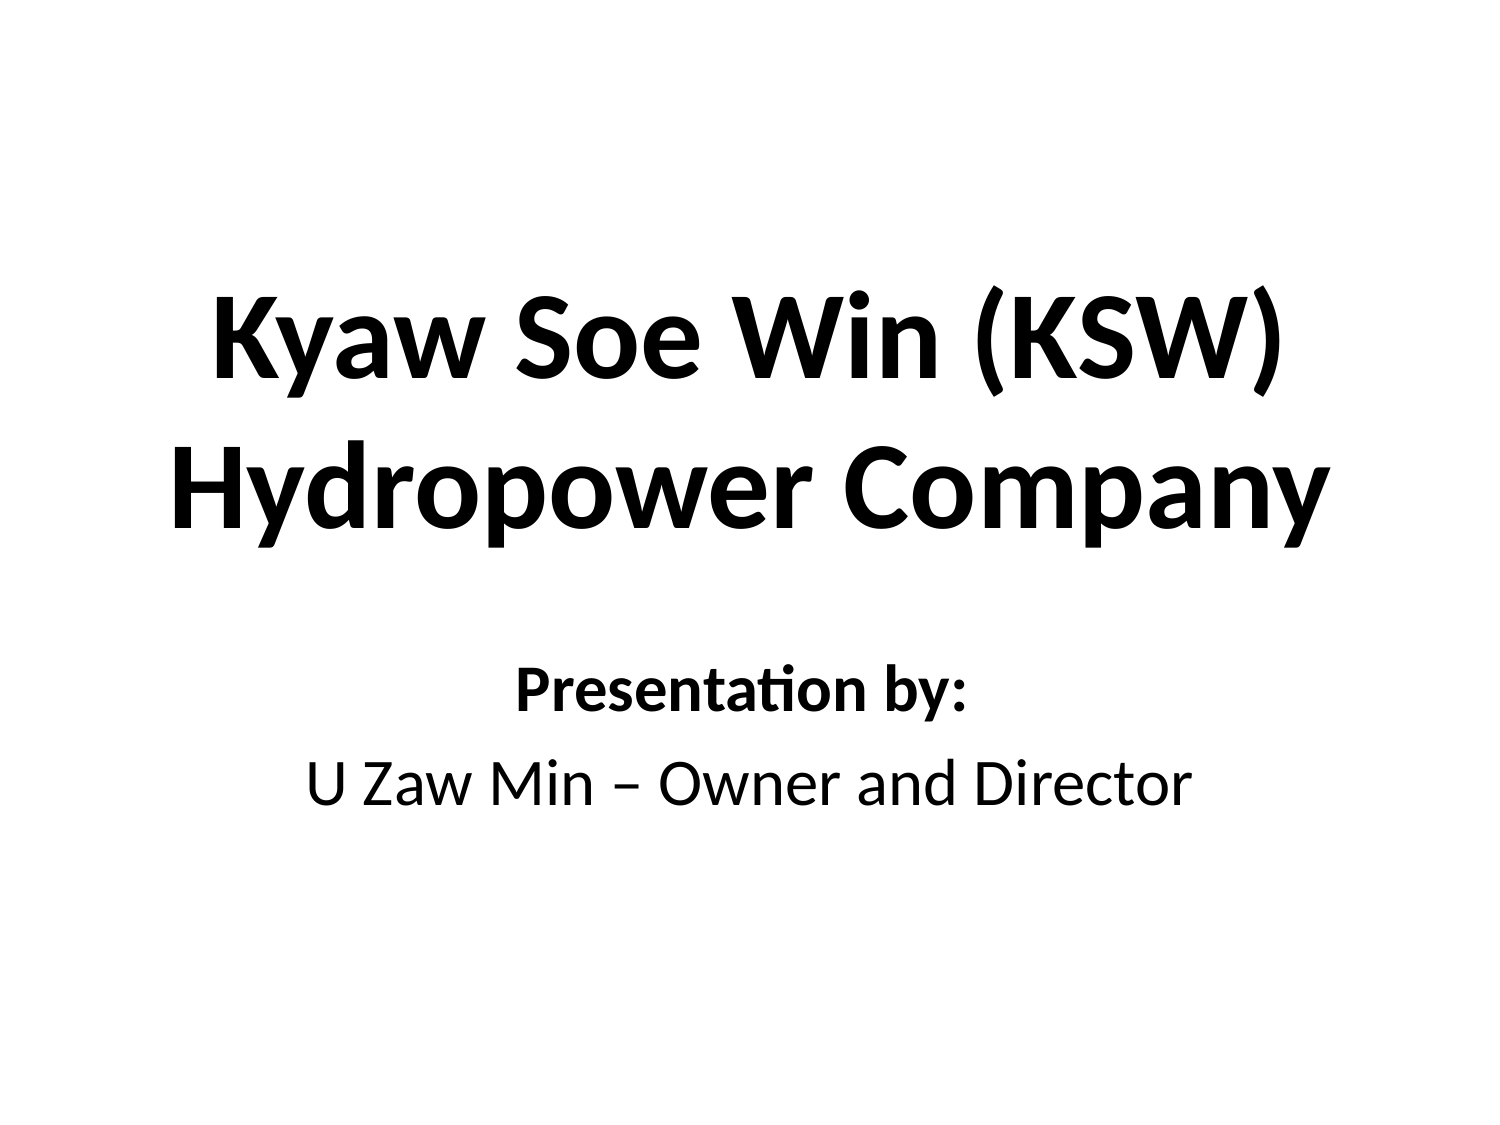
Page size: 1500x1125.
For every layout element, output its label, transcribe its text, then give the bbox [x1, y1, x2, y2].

title Kyaw Soe Win (KSW) Hydropower Company [112, 215, 1388, 591]
subtitle Presentation by: U Zaw Min – Owner and Director [0, 637, 1500, 1125]
